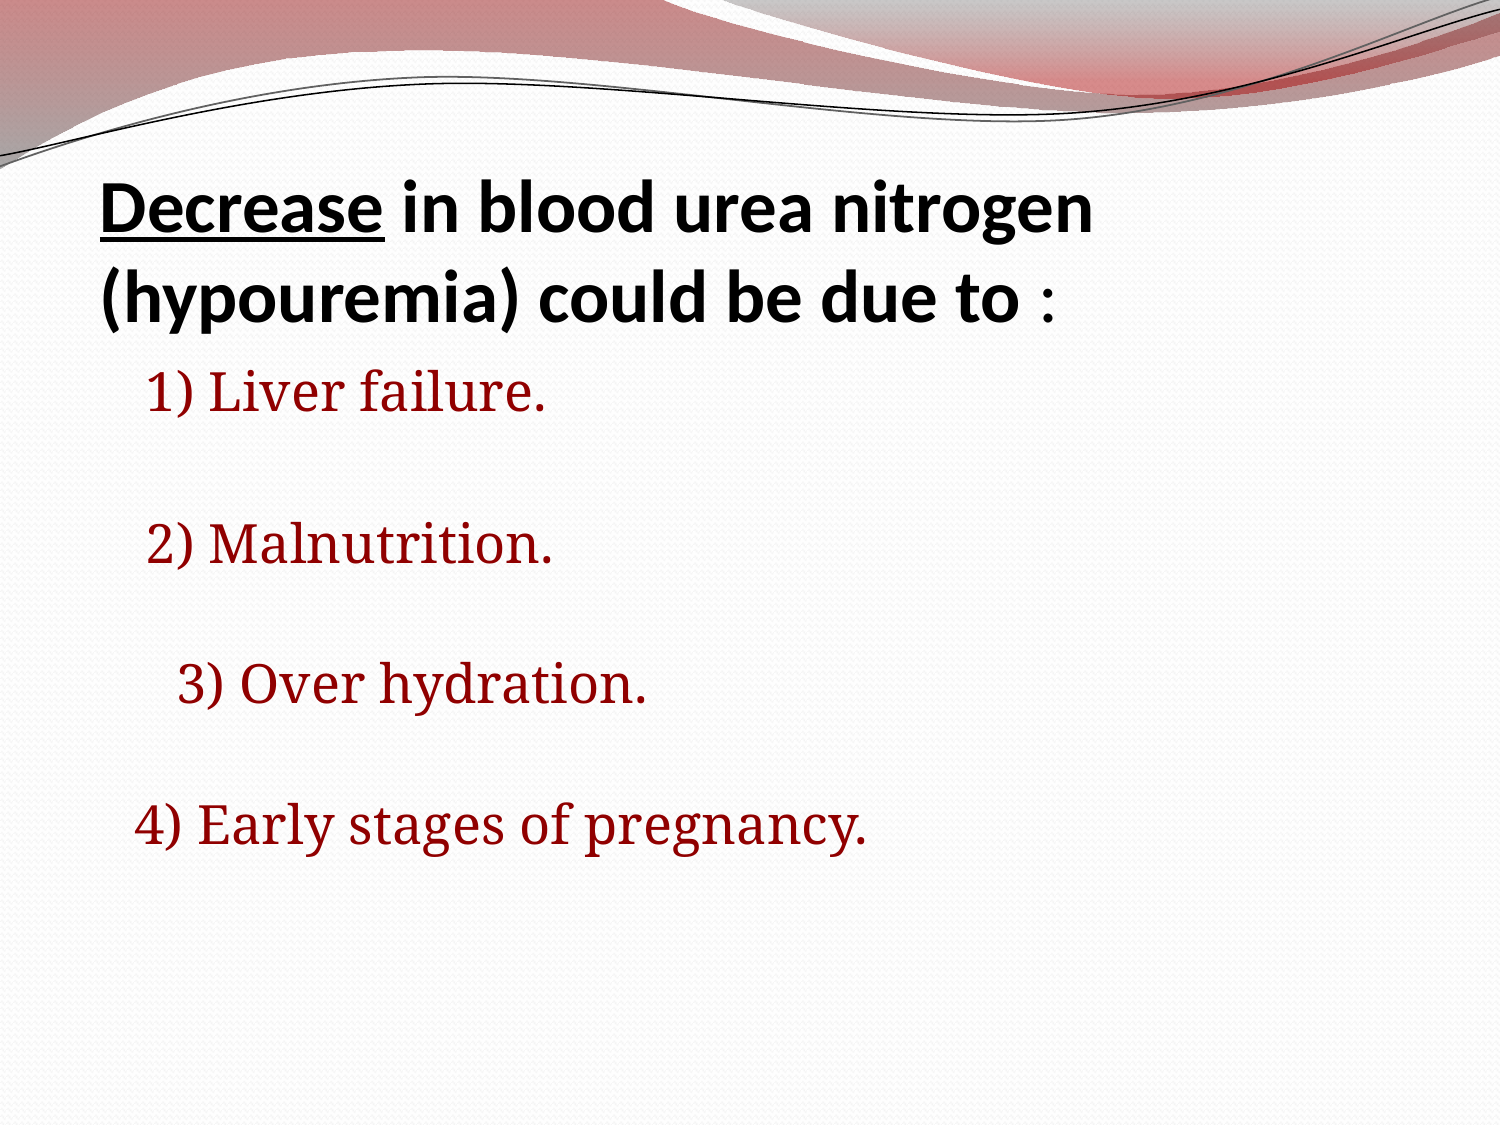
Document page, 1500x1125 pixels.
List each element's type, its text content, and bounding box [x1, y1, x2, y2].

list 1) Liver failure. 2) Malnutrition. 3) Over hydration. 4) Early stages of pregnancy. [75, 350, 1425, 1070]
title Decrease in blood urea nitrogen (hypouremia) could be due to : [99, 149, 1450, 338]
